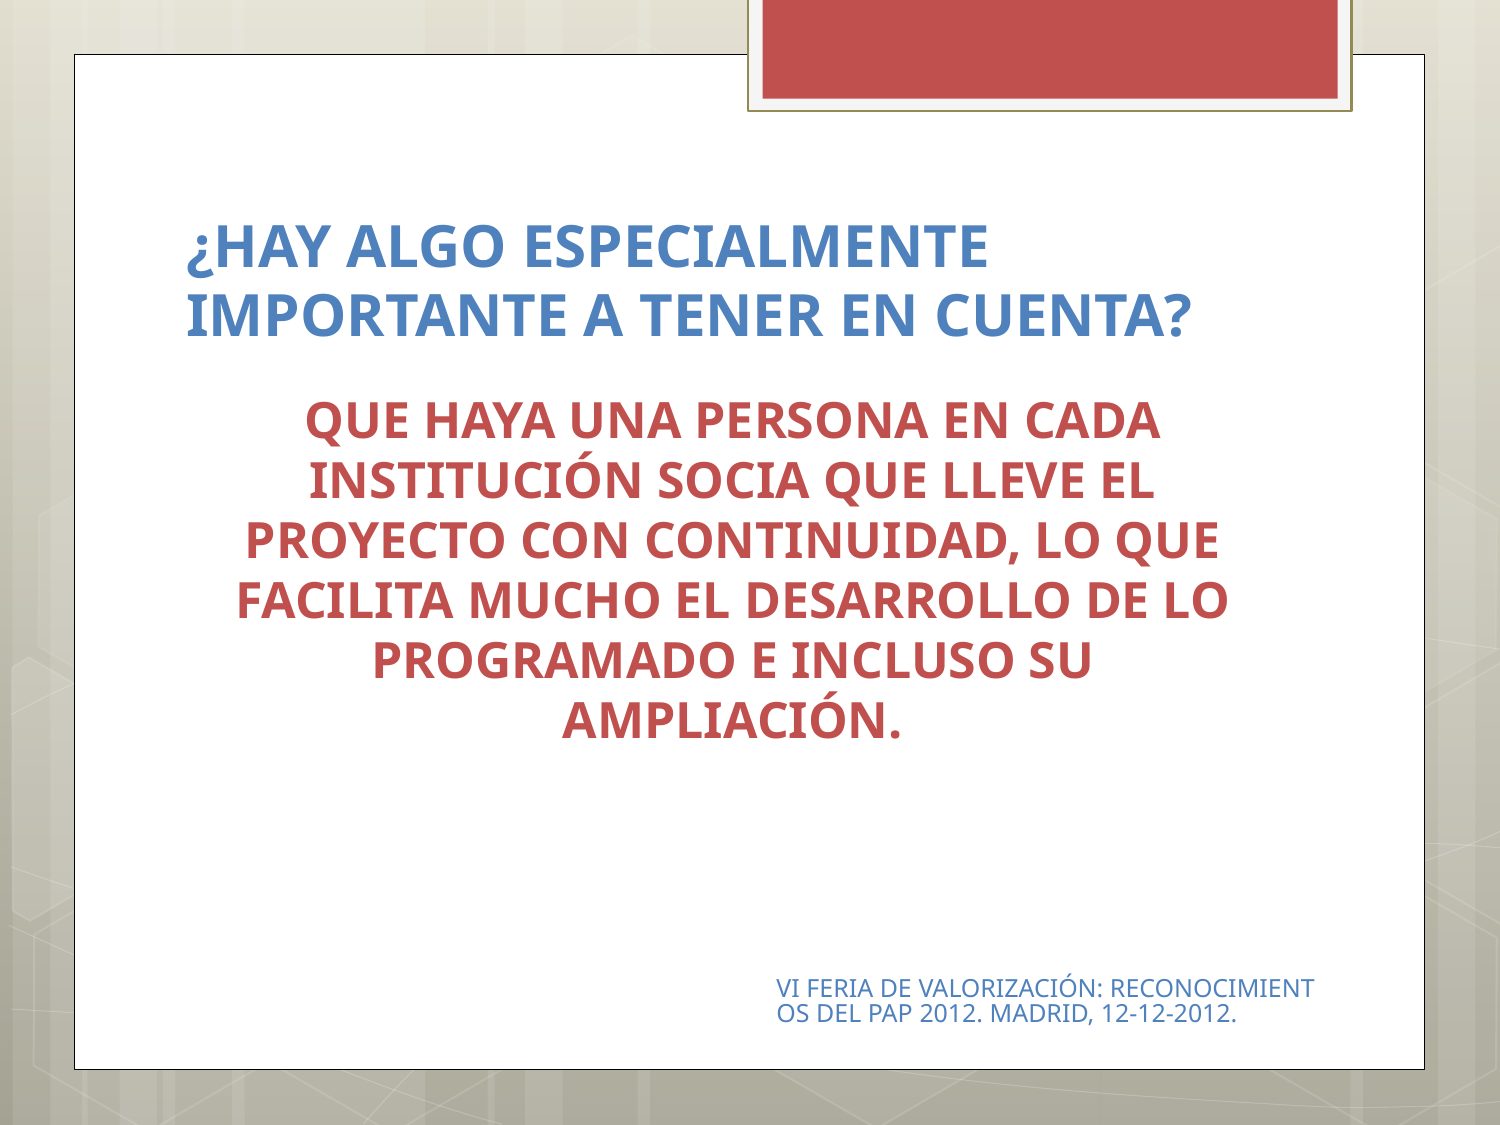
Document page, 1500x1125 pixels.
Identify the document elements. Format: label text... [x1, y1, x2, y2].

title ¿HAY ALGO ESPECIALMENTE IMPORTANTE A TENER EN CUENTA? [171, 168, 1324, 357]
footer VI FERIA DE VALORIZACIÓN: RECONOCIMIENTOS DEL PAP 2012. MADRID, 12-12-2012. [761, 960, 1336, 1020]
list QUE HAYA UNA PERSONA EN CADA INSTITUCIÓN SOCIA QUE LLEVE EL PROYECTO CON CONTINUIDAD, LO QUE FACILITA MUCHO EL DESARROLLO DE LO PROGRAMADO E INCLUSO SU AMPLIACIÓN. [171, 381, 1283, 957]
